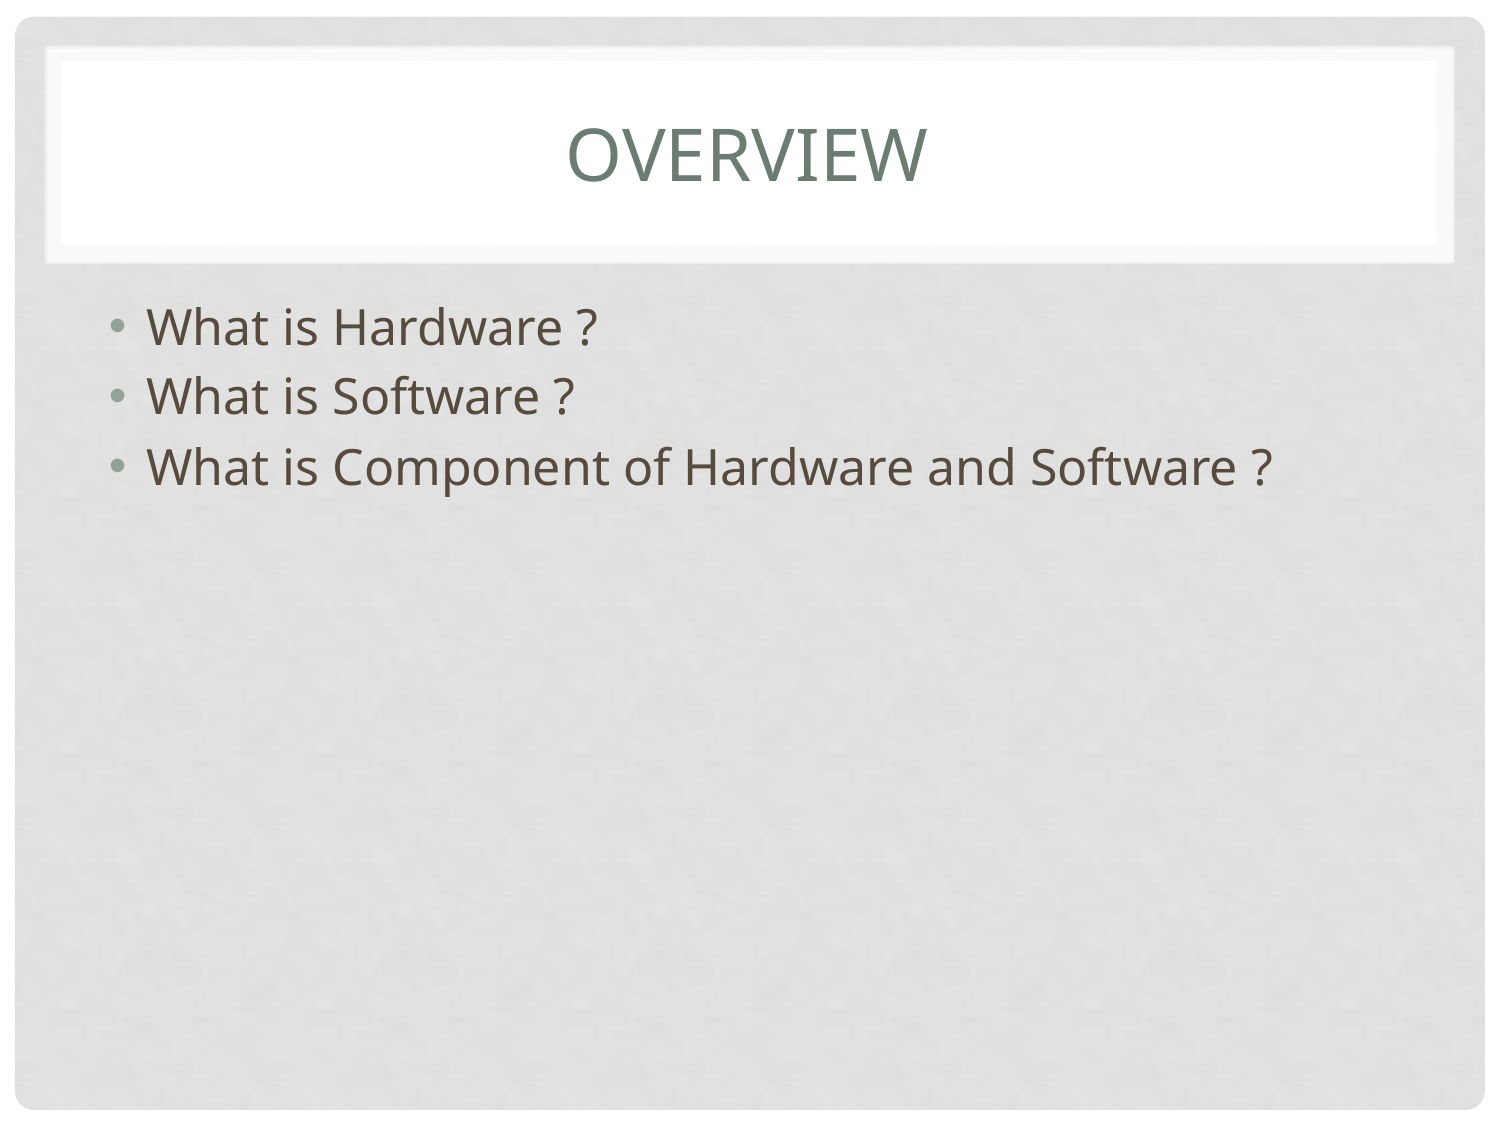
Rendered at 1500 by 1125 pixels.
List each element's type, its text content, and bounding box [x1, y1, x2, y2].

list What is Hardware ? What is Software ? What is Component of Hardware and Software ? [75, 287, 1425, 1005]
title Overview [69, 66, 1425, 238]
